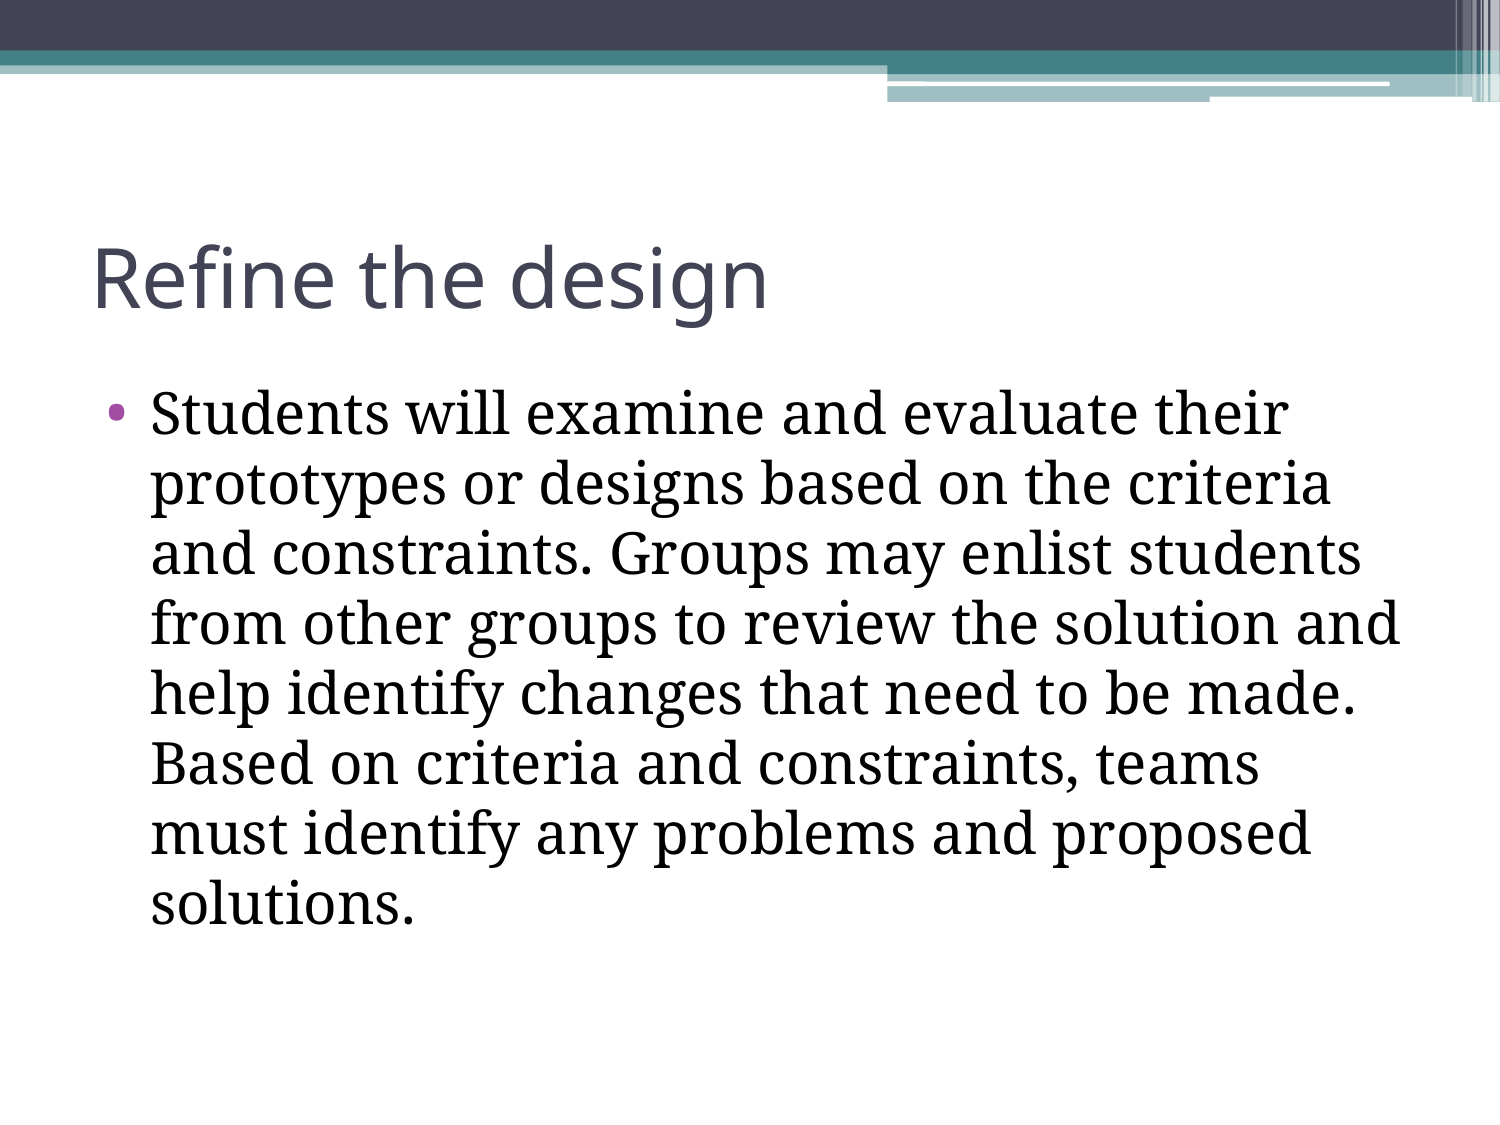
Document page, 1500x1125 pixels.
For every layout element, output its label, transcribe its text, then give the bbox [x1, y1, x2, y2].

list Students will examine and evaluate their prototypes or designs based on the criteria and constraints. Groups may enlist students from other groups to review the solution and help identify changes that need to be made. Based on criteria and constraints, teams must identify any problems and proposed solutions. [75, 368, 1425, 1079]
title Refine the design [75, 187, 1425, 363]
